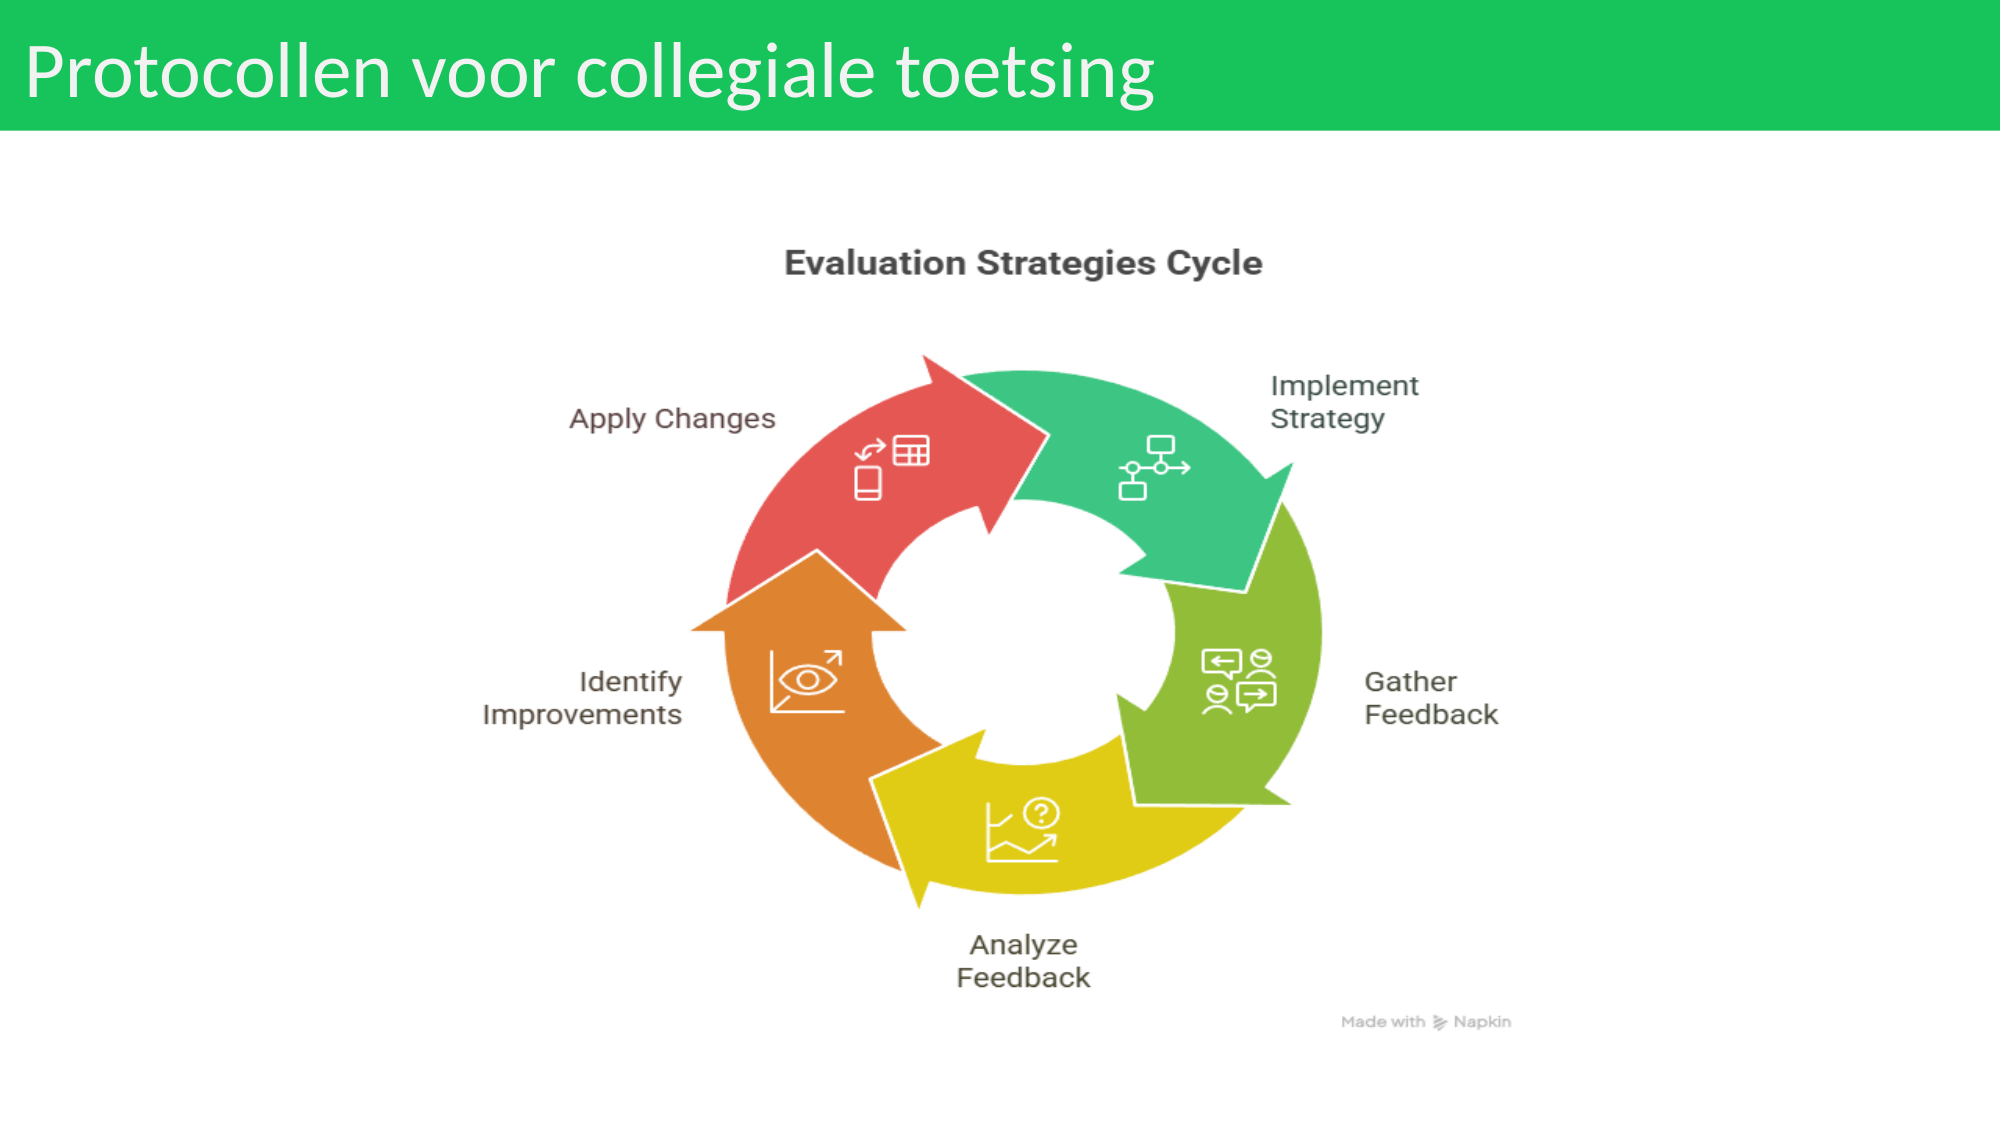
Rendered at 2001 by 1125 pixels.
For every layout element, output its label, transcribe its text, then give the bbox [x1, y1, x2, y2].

title Protocollen voor collegiale toetsing [16, 13, 1976, 131]
picture [442, 172, 1550, 1060]
